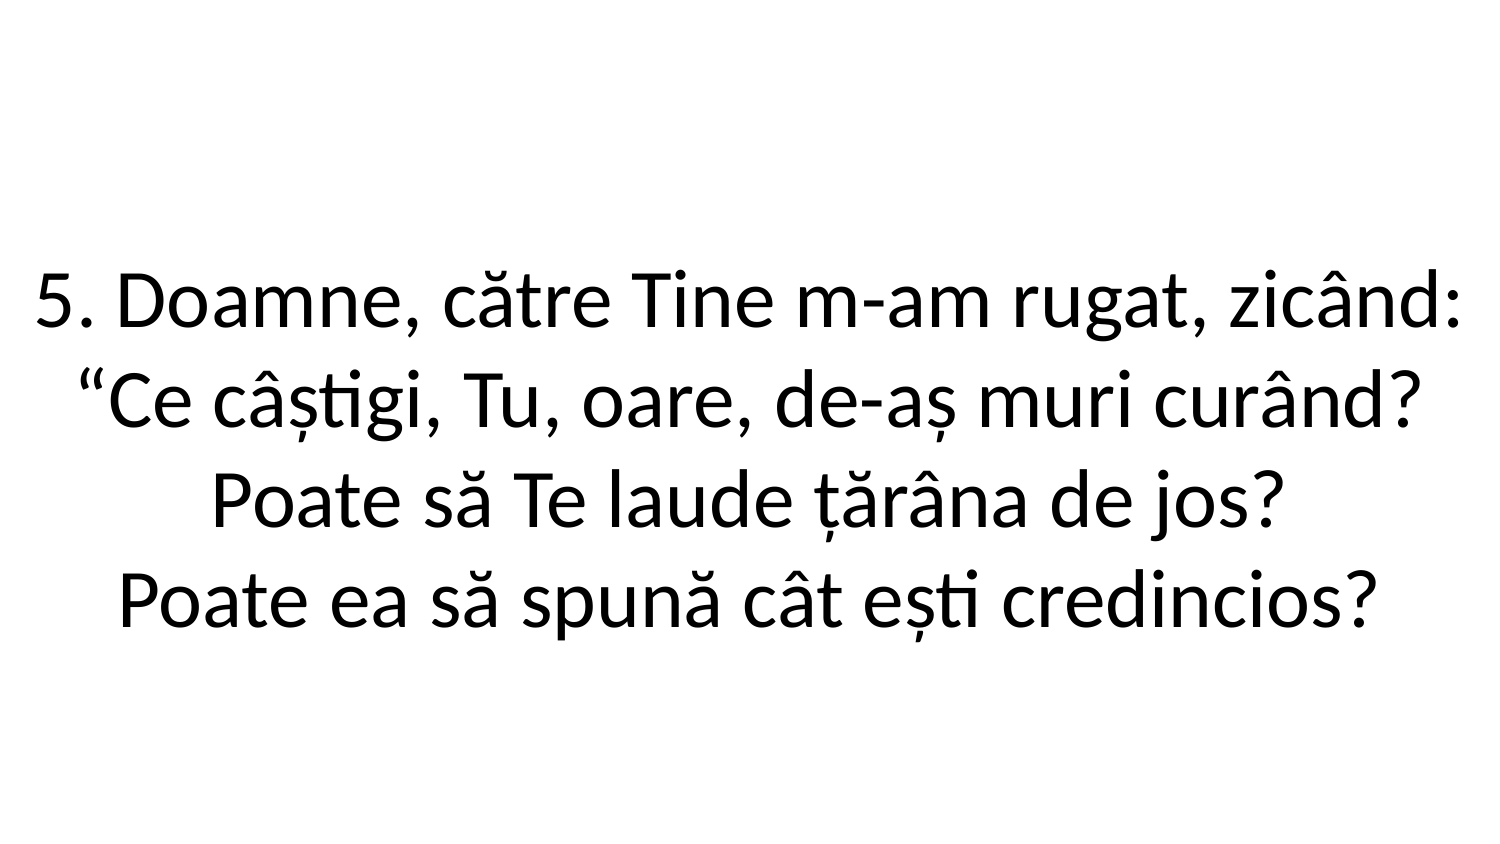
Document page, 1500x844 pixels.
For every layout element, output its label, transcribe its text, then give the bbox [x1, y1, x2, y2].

text_box 5. Doamne, către Tine m-am rugat, zicând: “Ce câștigi, Tu, oare, de-aș muri curând? Poate să Te laude țărâna de jos? Poate ea să spună cât ești credincios? [19, 192, 1481, 652]
